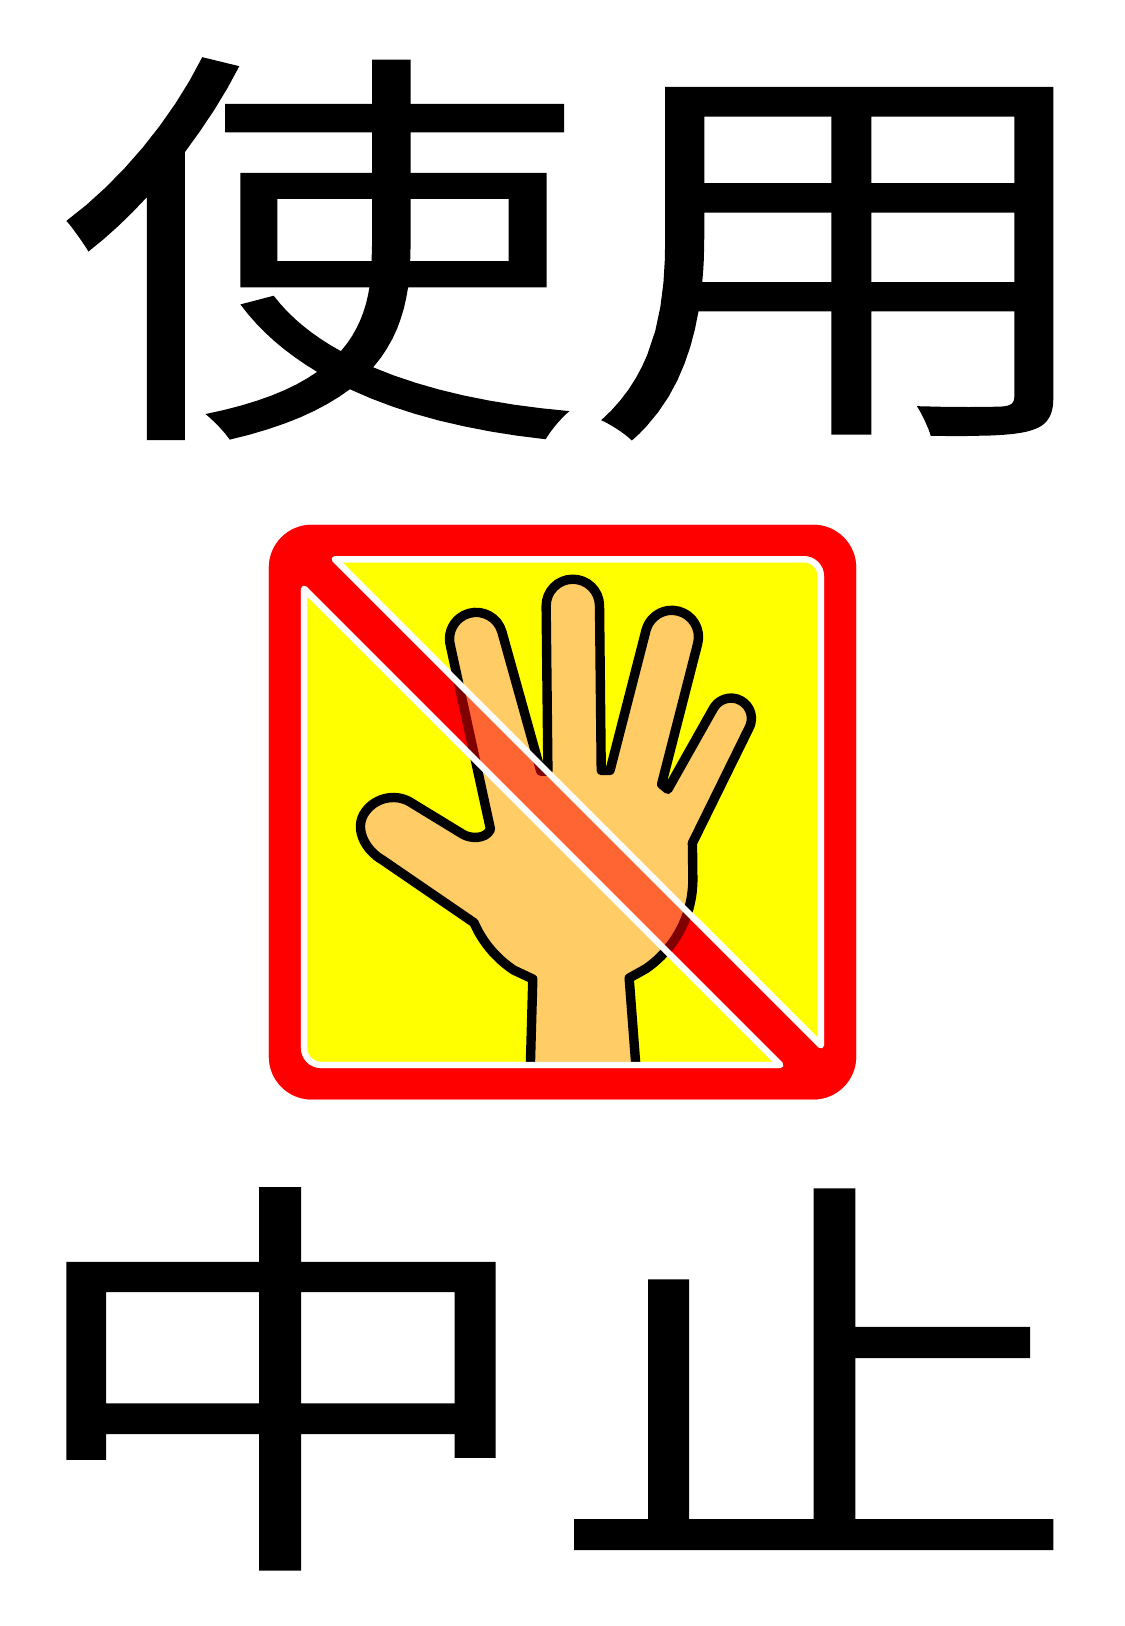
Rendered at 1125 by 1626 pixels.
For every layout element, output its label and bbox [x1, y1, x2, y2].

text_box [265, 521, 860, 1104]
text_box [66, 56, 1054, 1571]
